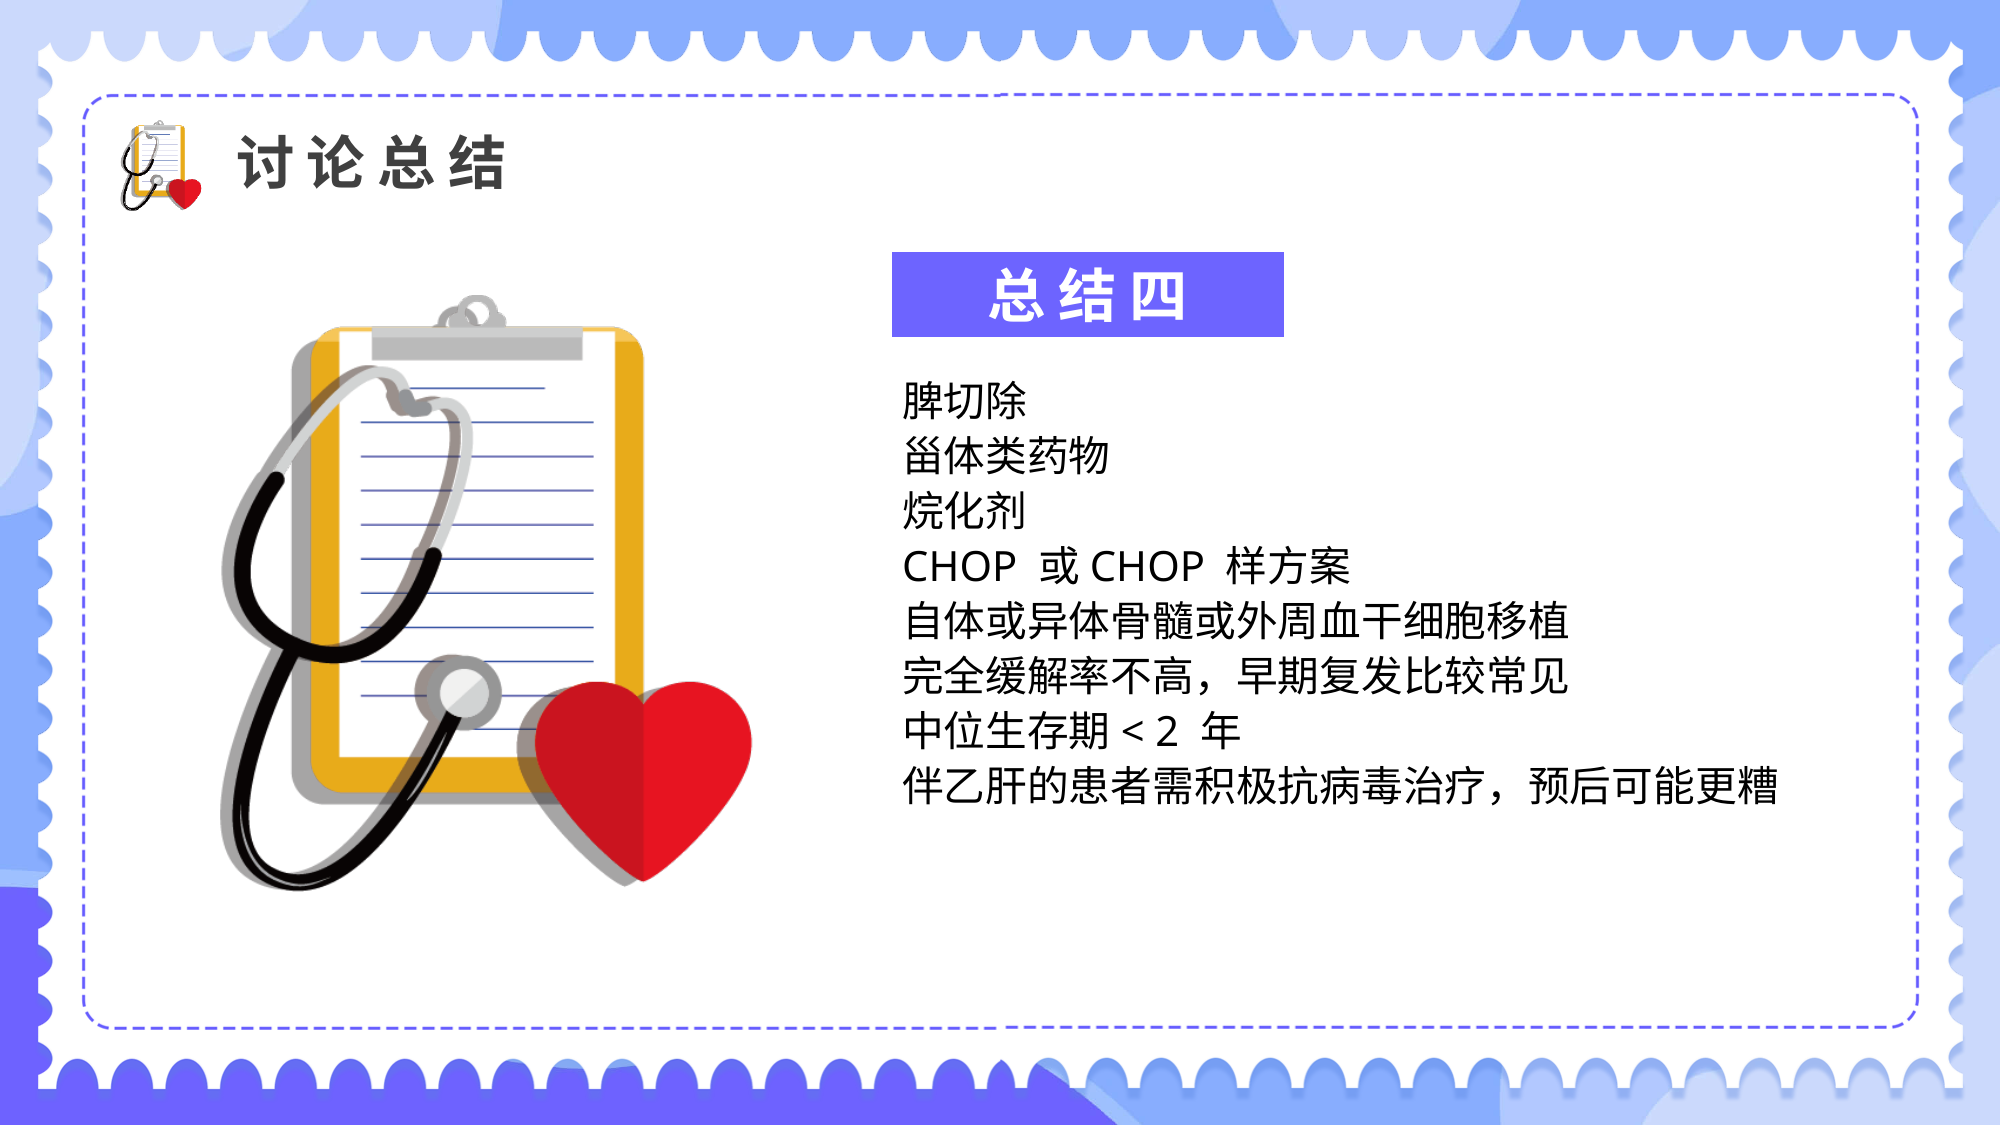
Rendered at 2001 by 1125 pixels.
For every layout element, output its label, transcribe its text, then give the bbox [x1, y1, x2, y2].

picture [0, 0, 2000, 1125]
text_box 讨论总结 [221, 118, 522, 204]
text_box 总结四 [892, 252, 1284, 337]
list 脾切除 甾体类药物 烷化剂 CHOP 或CHOP 样方案 自体或异体骨髓或外周血干细胞移植 完全缓解率不高，早期复发比较常见 中位生存期< 2 年 伴乙肝的患者需积极抗病毒治疗，预后可能更糟 [887, 362, 1865, 986]
